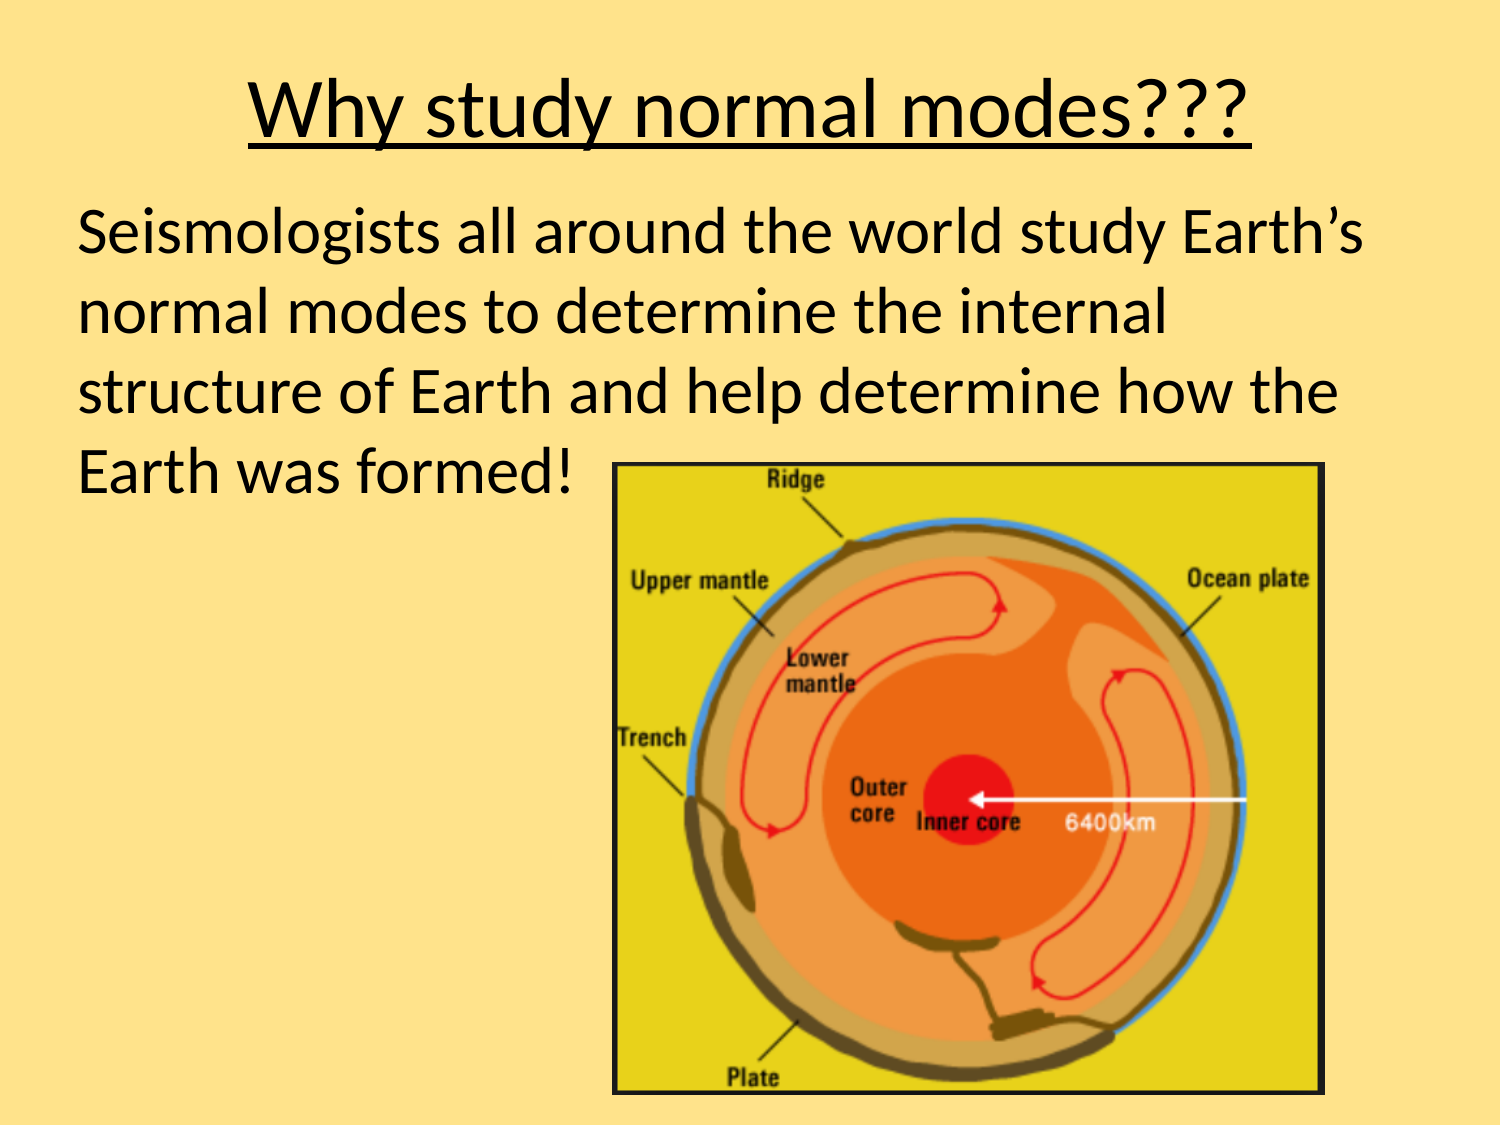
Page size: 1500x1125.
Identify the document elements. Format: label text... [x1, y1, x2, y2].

text_box Seismologists all around the world study Earth’s normal modes to determine the internal structure of Earth and help determine how the Earth was formed! [62, 179, 1438, 514]
picture [612, 462, 1326, 1095]
title Why study normal modes??? [75, 45, 1425, 163]
